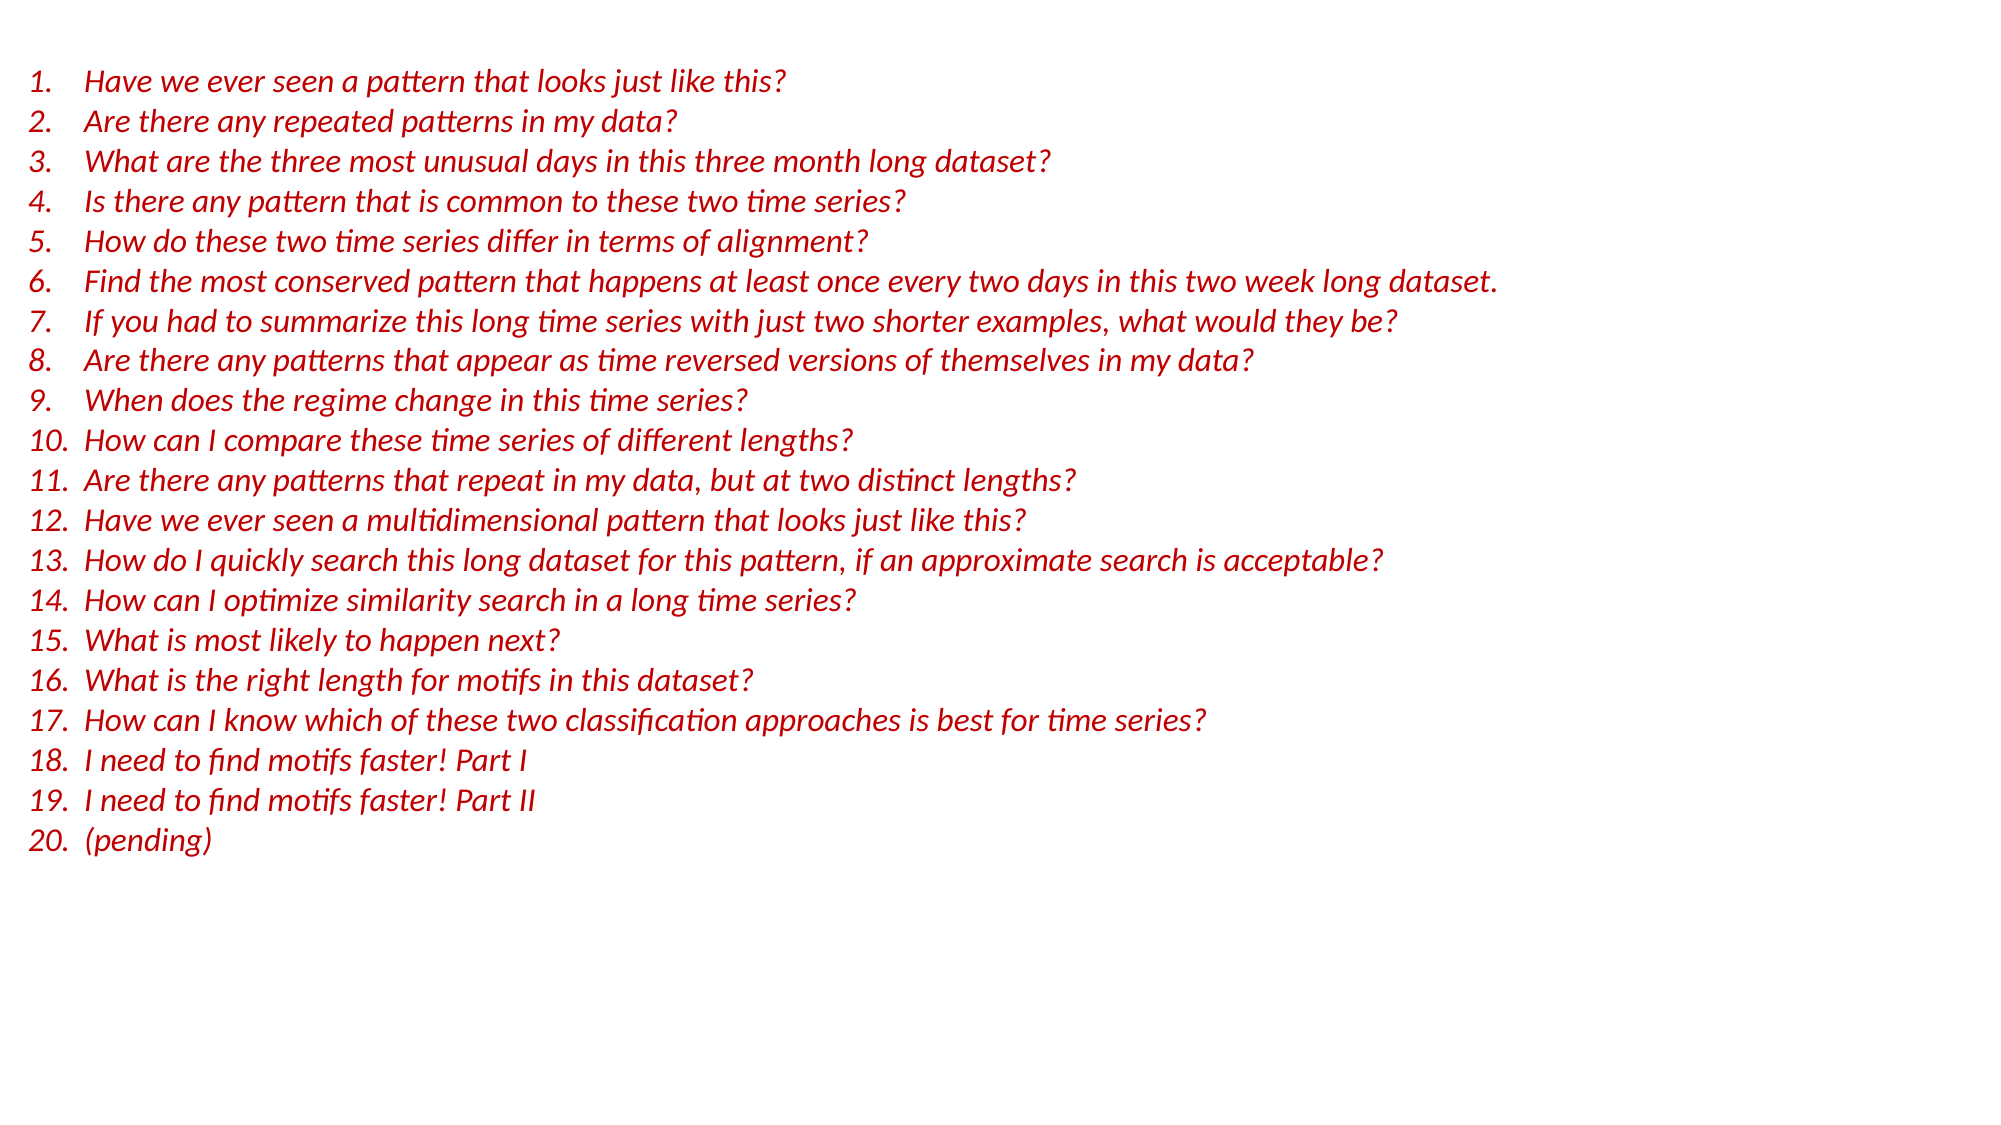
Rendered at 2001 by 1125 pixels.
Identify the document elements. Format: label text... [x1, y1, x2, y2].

text_box Have we ever seen a pattern that looks just like this? Are there any repeated patterns in my data? What are the three most unusual days in this three month long dataset? Is there any pattern that is common to these two time series? How do these two time series differ in terms of alignment? Find the most conserved pattern that happens at least once every two days in this two week long dataset. If you had to summarize this long time series with just two shorter examples, what would they be? Are there any patterns that appear as time reversed versions of themselves in my data? When does the regime change in this time series? How can I compare these time series of different lengths? Are there any patterns that repeat in my data, but at two distinct lengths? Have we ever seen a multidimensional pattern that looks just like this? How do I quickly search this long dataset for this pattern, if an approximate search is acceptable? How can I optimize similarity search in a long time series? What is most likely to happen next? What is the right length for motifs in this dataset? How can I know which of these two classification approaches is best for time series? I need to find motifs faster! Part I I need to find motifs faster! Part II (pending) [13, 51, 1889, 905]
